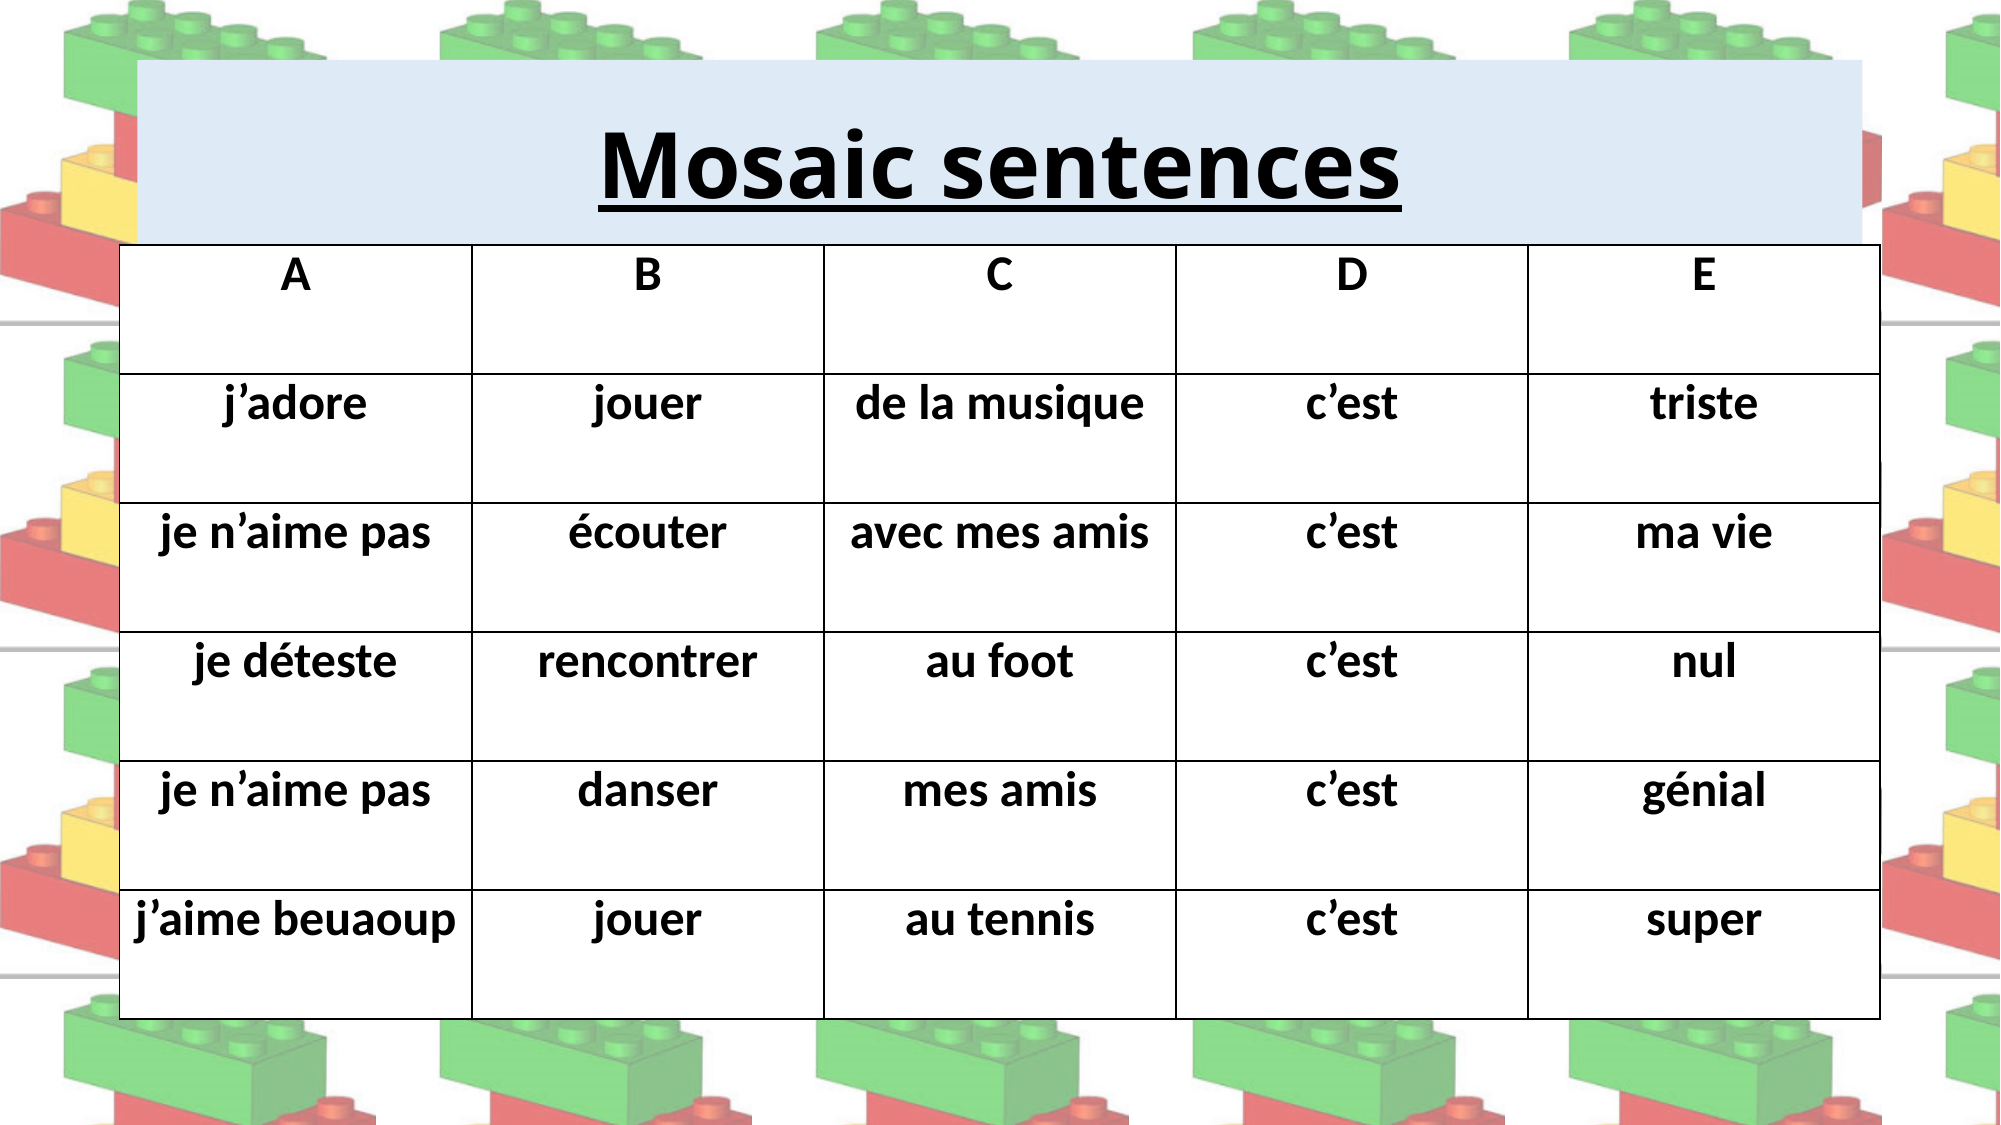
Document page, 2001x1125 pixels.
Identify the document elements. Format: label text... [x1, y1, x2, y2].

table_cell je n’aime pas [120, 504, 471, 631]
table_cell triste [1529, 375, 1879, 502]
table_cell super [1529, 891, 1879, 1018]
table_cell c’est [1177, 504, 1527, 631]
table_cell c’est [1177, 633, 1527, 760]
table_cell c’est [1177, 375, 1527, 502]
table_cell je n’aime pas [120, 762, 471, 889]
table_header B [473, 246, 823, 373]
table_header A [120, 246, 471, 373]
table_cell au tennis [825, 891, 1175, 1018]
table_header D [1177, 246, 1527, 373]
table_cell avec mes amis [825, 504, 1175, 631]
table_header E [1529, 246, 1879, 373]
table_cell j’aime beuaoup [120, 891, 471, 1018]
table_cell nul [1529, 633, 1879, 760]
table_cell ma vie [1529, 504, 1879, 631]
table_cell mes amis [825, 762, 1175, 889]
table_cell de la musique [825, 375, 1175, 502]
table_cell danser [473, 762, 823, 889]
table_cell jouer [473, 375, 823, 502]
table_cell je déteste [120, 633, 471, 760]
title Mosaic sentences [137, 59, 1863, 244]
table_cell rencontrer [473, 633, 823, 760]
table_cell au foot [825, 633, 1175, 760]
table_cell écouter [473, 504, 823, 631]
table_header C [825, 246, 1175, 373]
table_cell génial [1529, 762, 1879, 889]
table_cell c’est [1177, 762, 1527, 889]
table_cell jouer [473, 891, 823, 1018]
table_cell j’adore [120, 375, 471, 502]
table_cell c’est [1177, 891, 1527, 1018]
